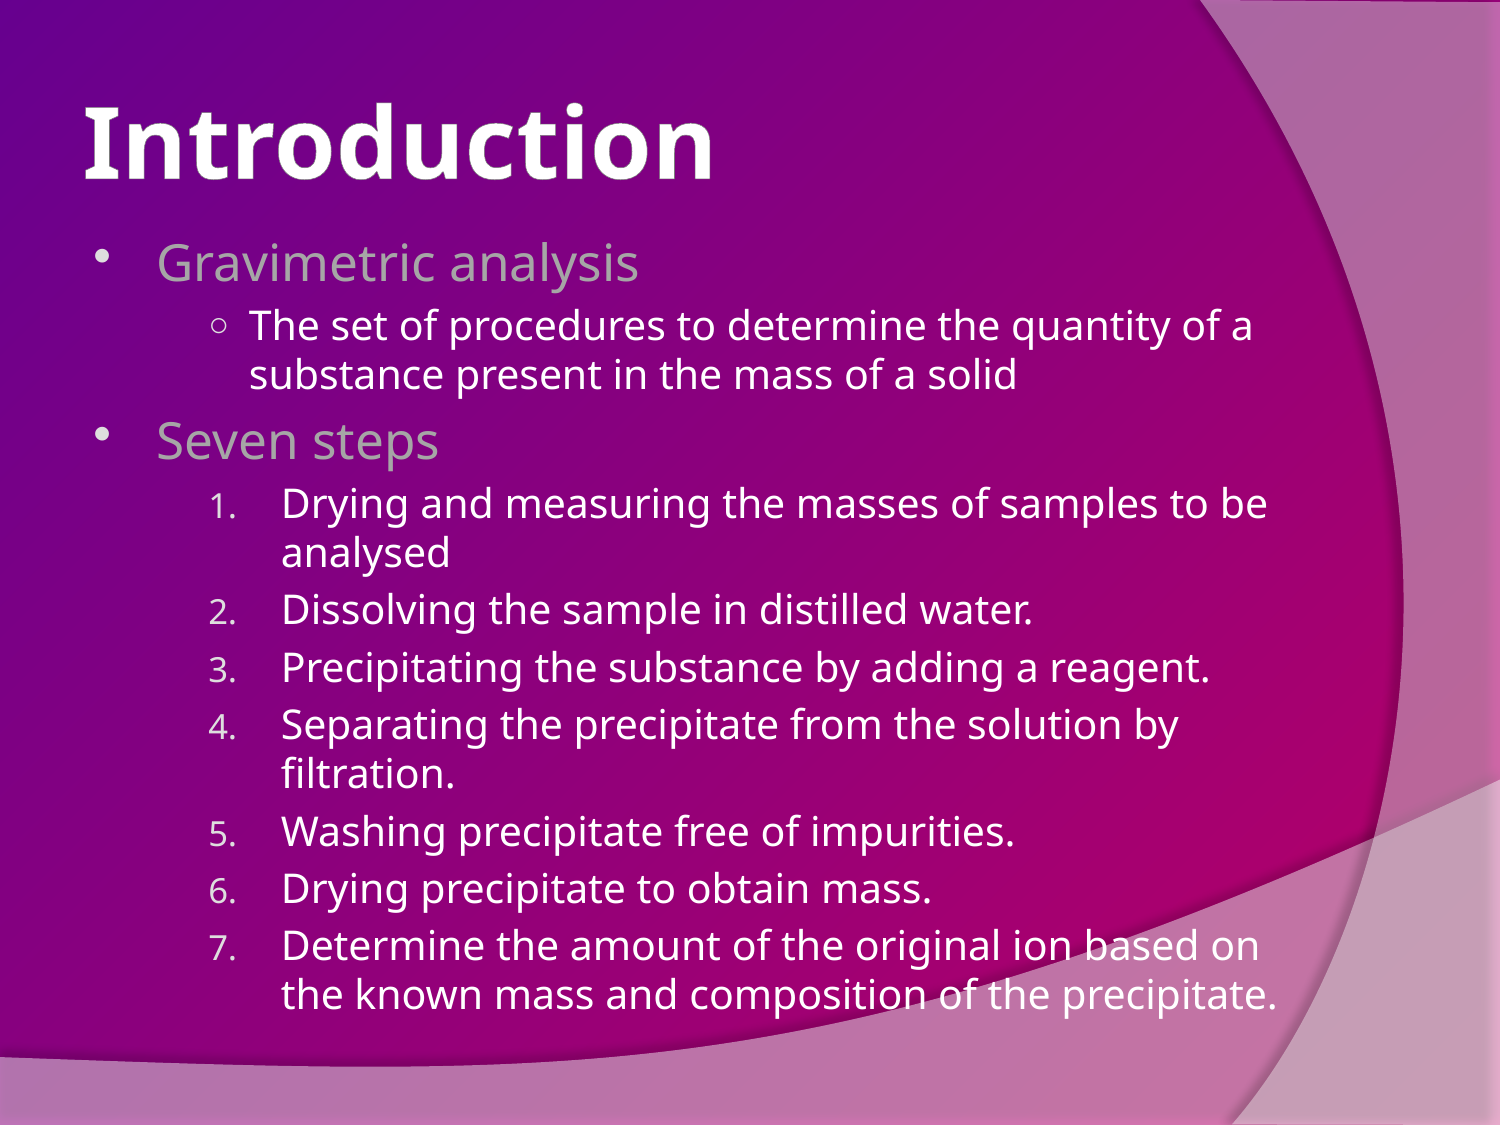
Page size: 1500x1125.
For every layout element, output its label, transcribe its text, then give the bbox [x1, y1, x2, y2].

title Introduction [75, 45, 1300, 222]
list Gravimetric analysis The set of procedures to determine the quantity of a substance present in the mass of a solid Seven steps Drying and measuring the masses of samples to be analysed Dissolving the sample in distilled water. Precipitating the substance by adding a reagent. Separating the precipitate from the solution by filtration. Washing precipitate free of impurities. Drying precipitate to obtain mass. Determine the amount of the original ion based on the known mass and composition of the precipitate. [75, 222, 1300, 1079]
